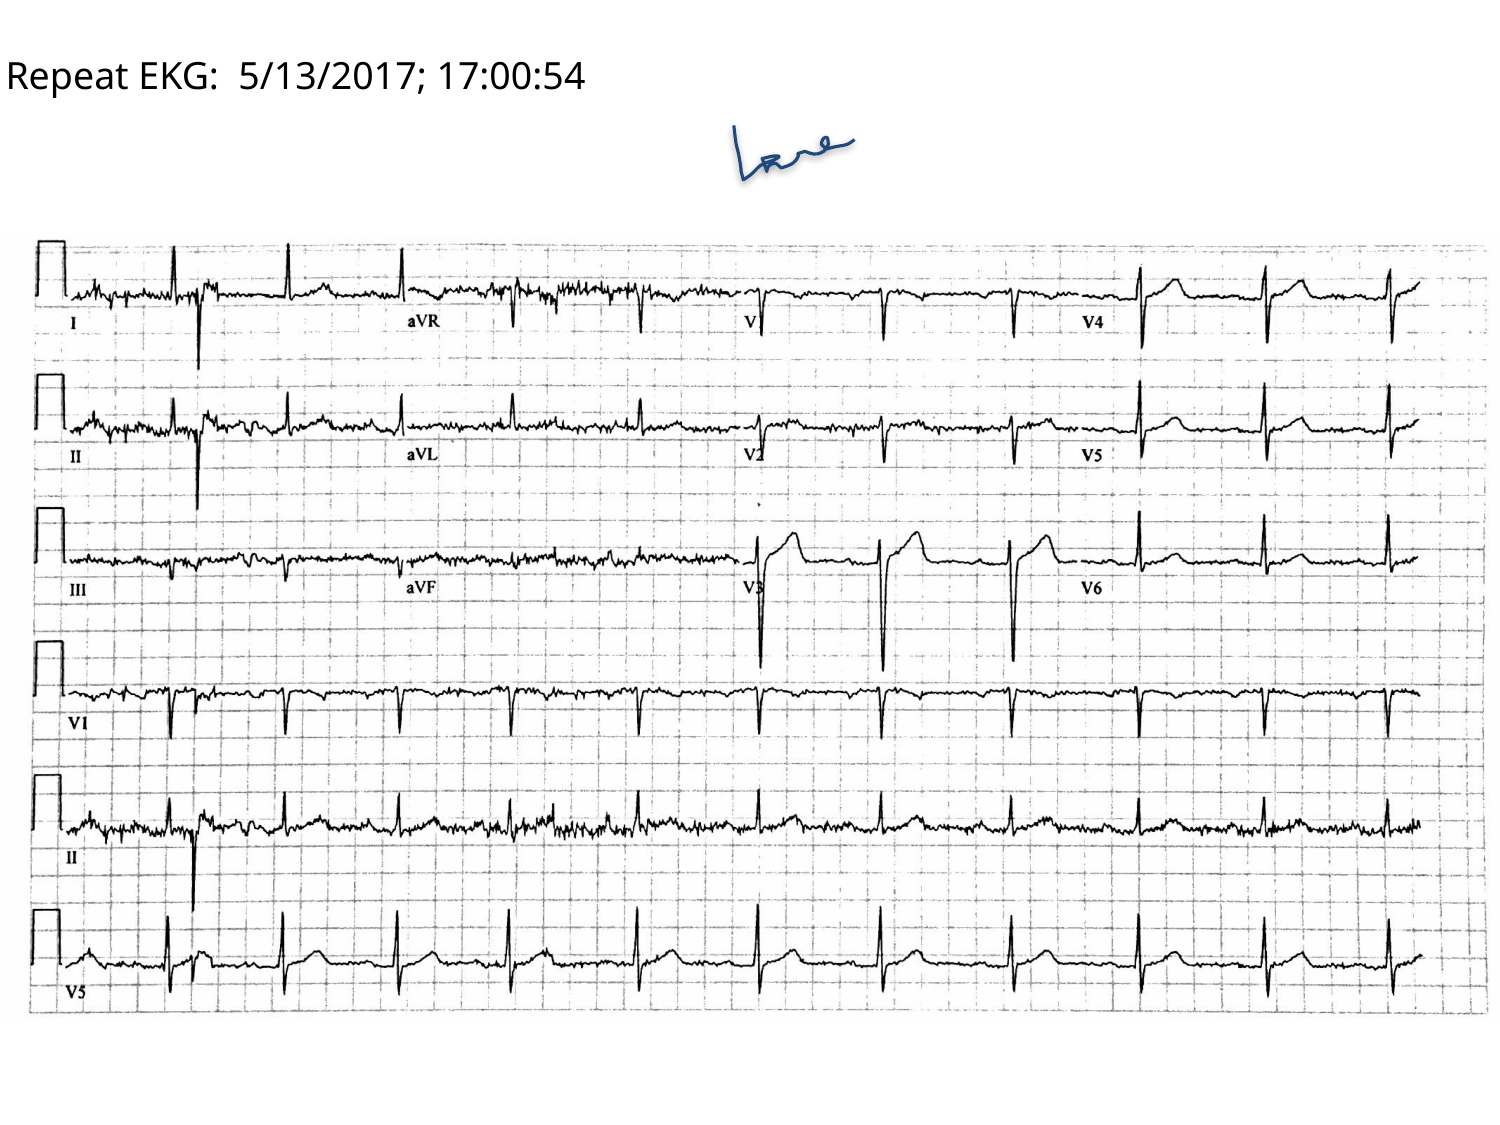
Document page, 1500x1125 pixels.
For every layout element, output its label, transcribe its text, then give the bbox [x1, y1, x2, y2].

picture [0, 234, 1500, 1018]
text_box Repeat EKG: 5/13/2017; 17:00:54 [0, 44, 601, 105]
text_box [731, 125, 856, 182]
